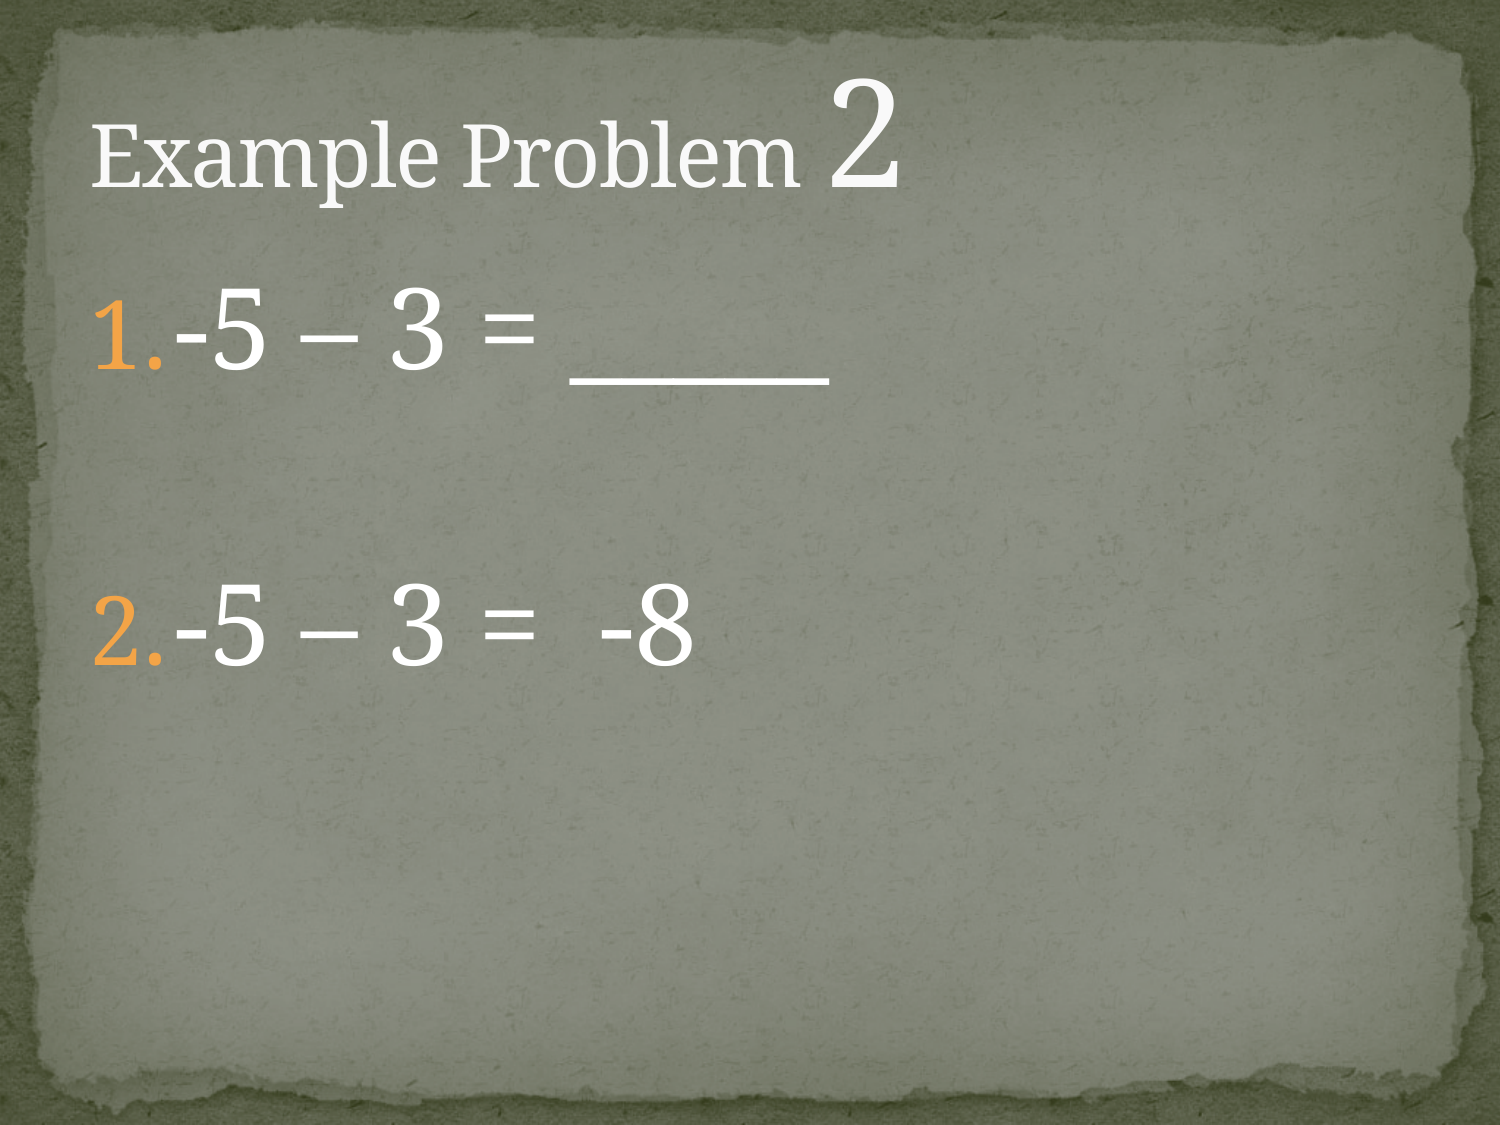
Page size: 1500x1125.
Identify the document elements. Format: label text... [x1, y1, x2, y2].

list -5 – 3 = _____ -5 – 3 = -8 [75, 249, 1425, 1000]
title Example Problem 2 [74, 24, 1425, 225]
